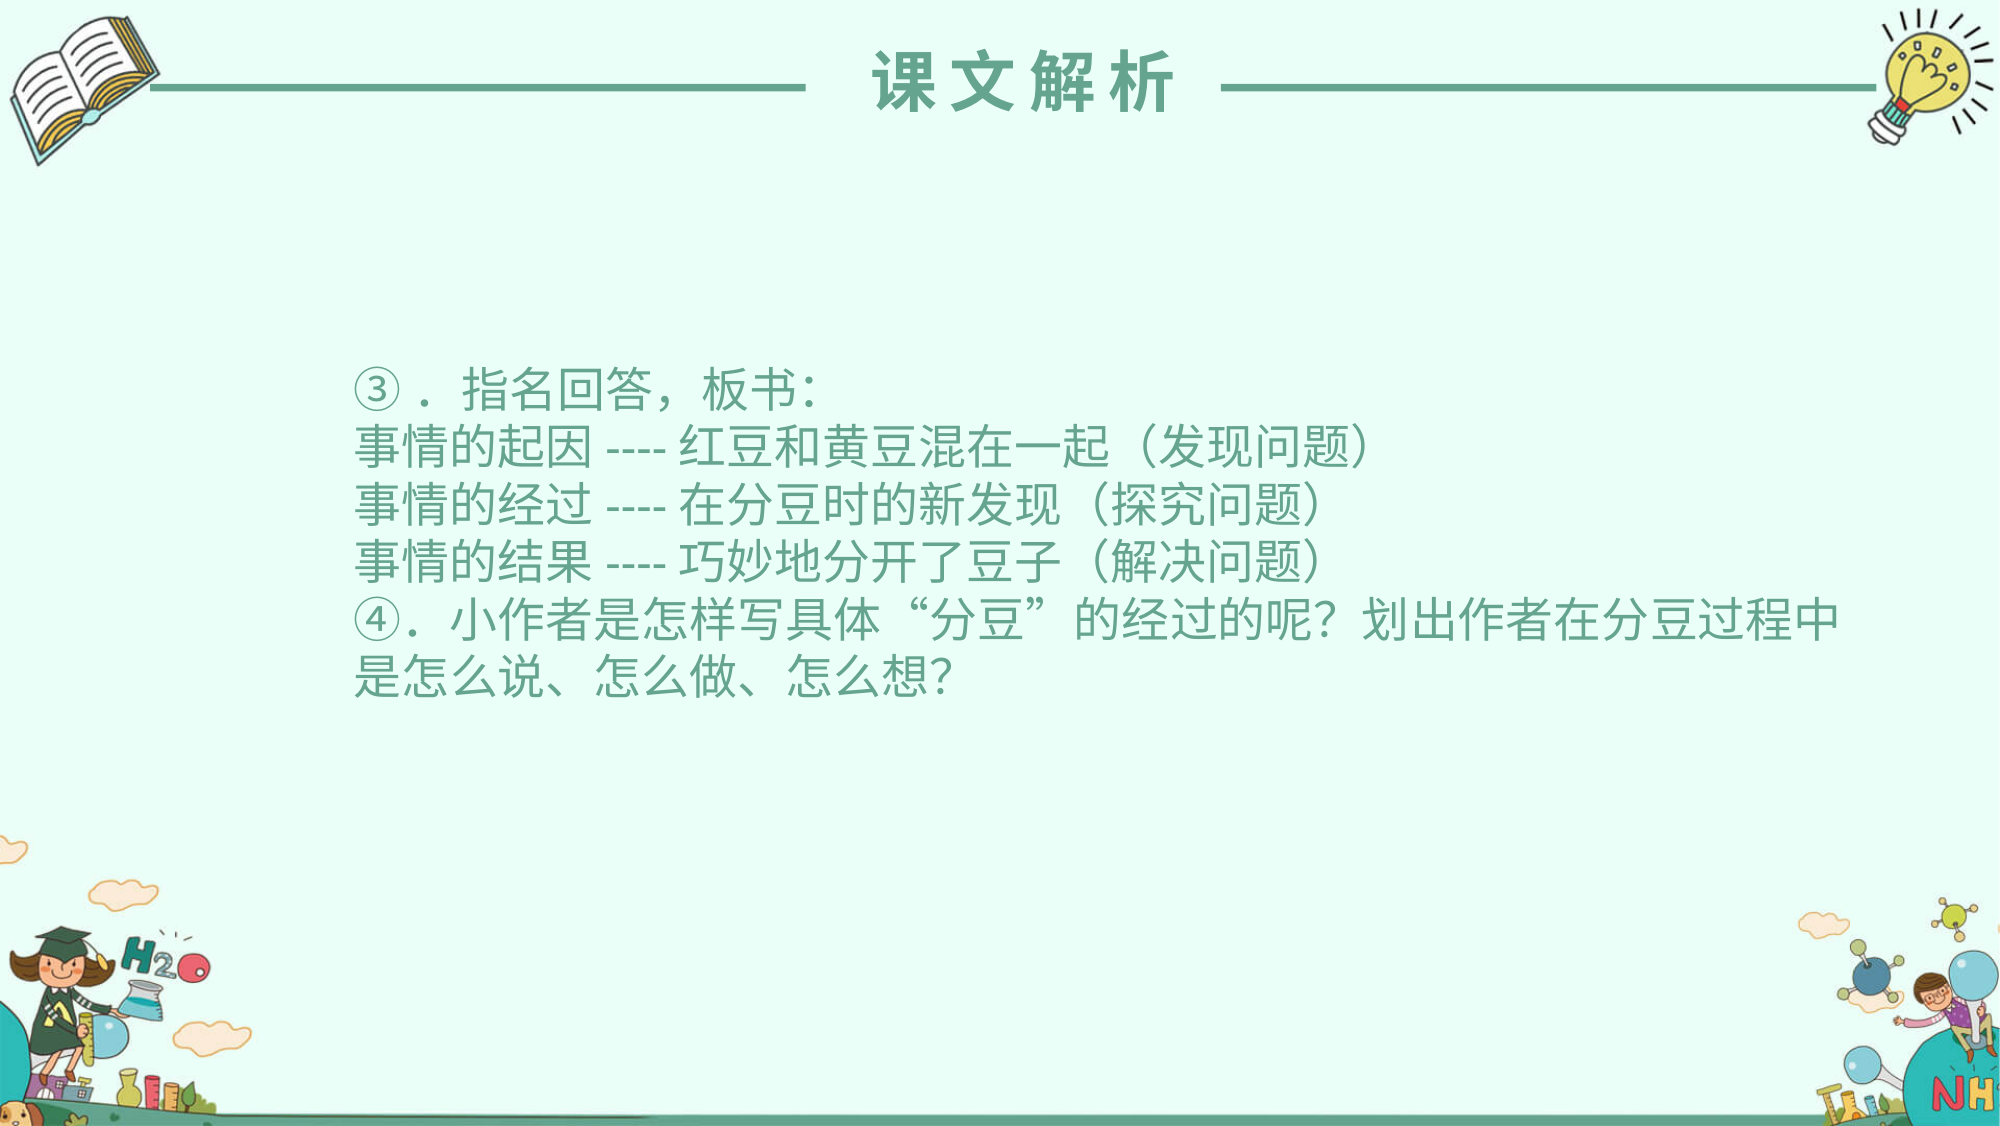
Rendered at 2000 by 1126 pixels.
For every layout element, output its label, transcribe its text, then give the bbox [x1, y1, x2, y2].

text_box ③．指名回答，板书： 事情的起因----红豆和黄豆混在一起（发现问题） 事情的经过----在分豆时的新发现（探究问题） 事情的结果----巧妙地分开了豆子（解决问题） ④．小作者是怎样写具体“分豆”的经过的呢？划出作者在分豆过程中是怎么说、怎么做、怎么想？ [339, 351, 1877, 769]
picture [0, 0, 2000, 1126]
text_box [149, 38, 1877, 121]
